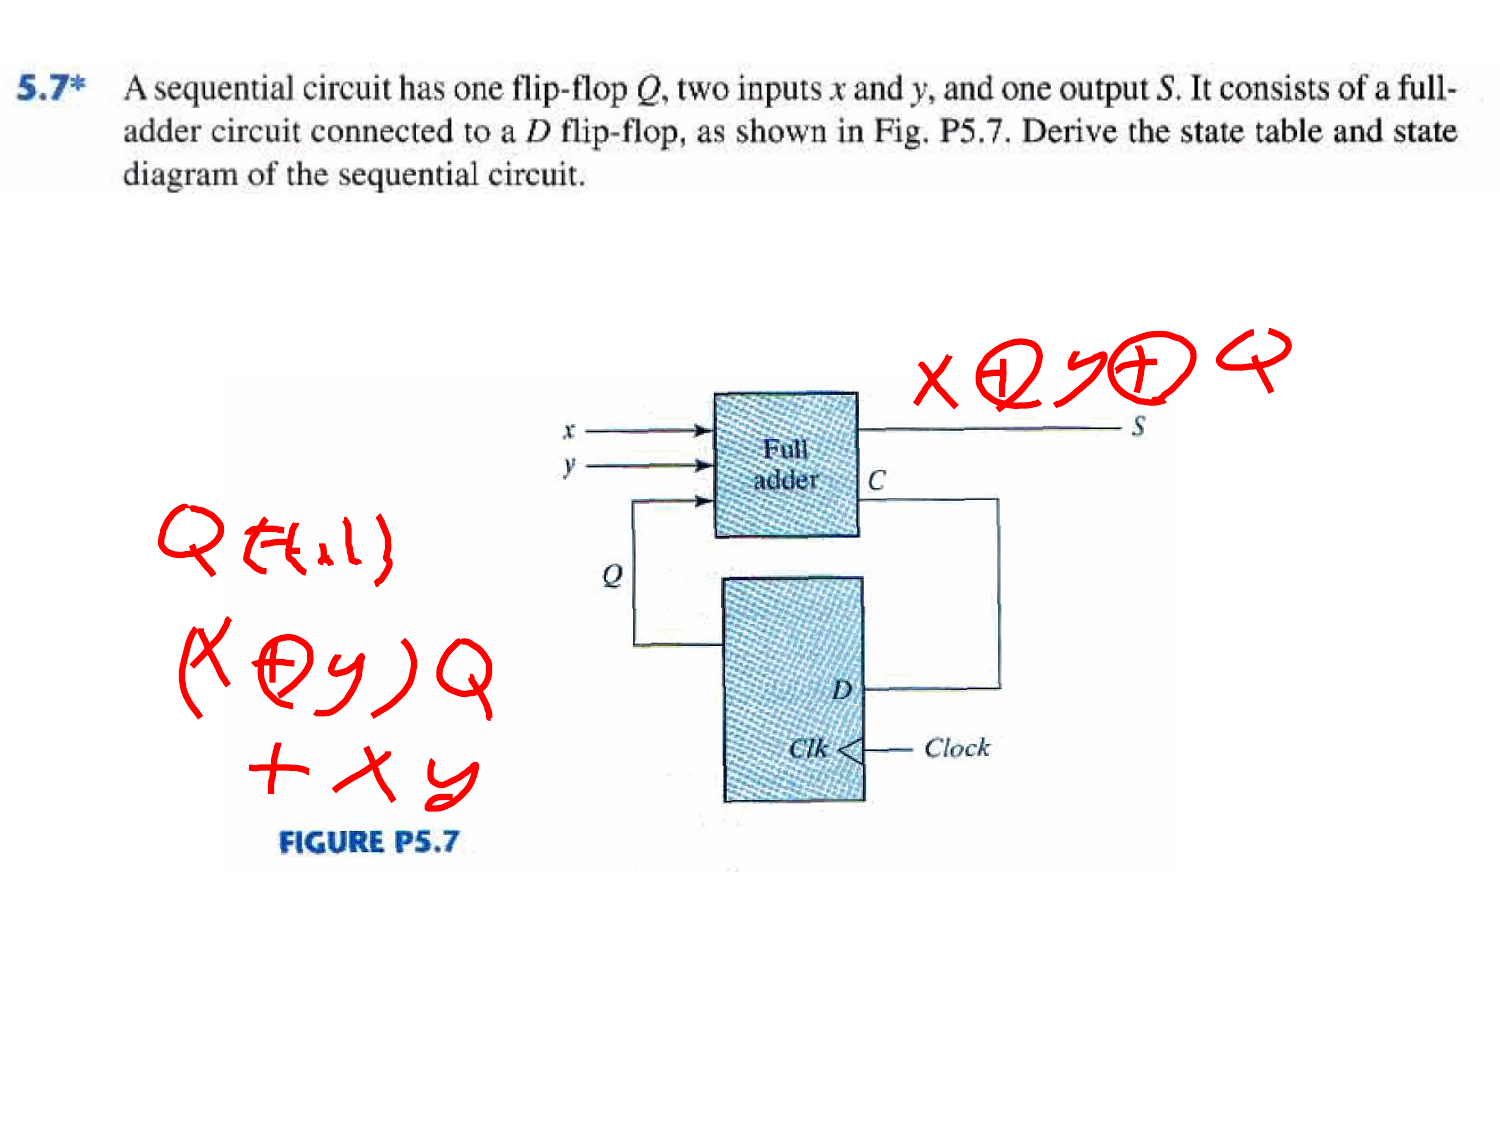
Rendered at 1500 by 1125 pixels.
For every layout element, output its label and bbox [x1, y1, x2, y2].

picture [0, 62, 1500, 194]
text_box [160, 330, 1289, 809]
picture [224, 809, 1175, 872]
